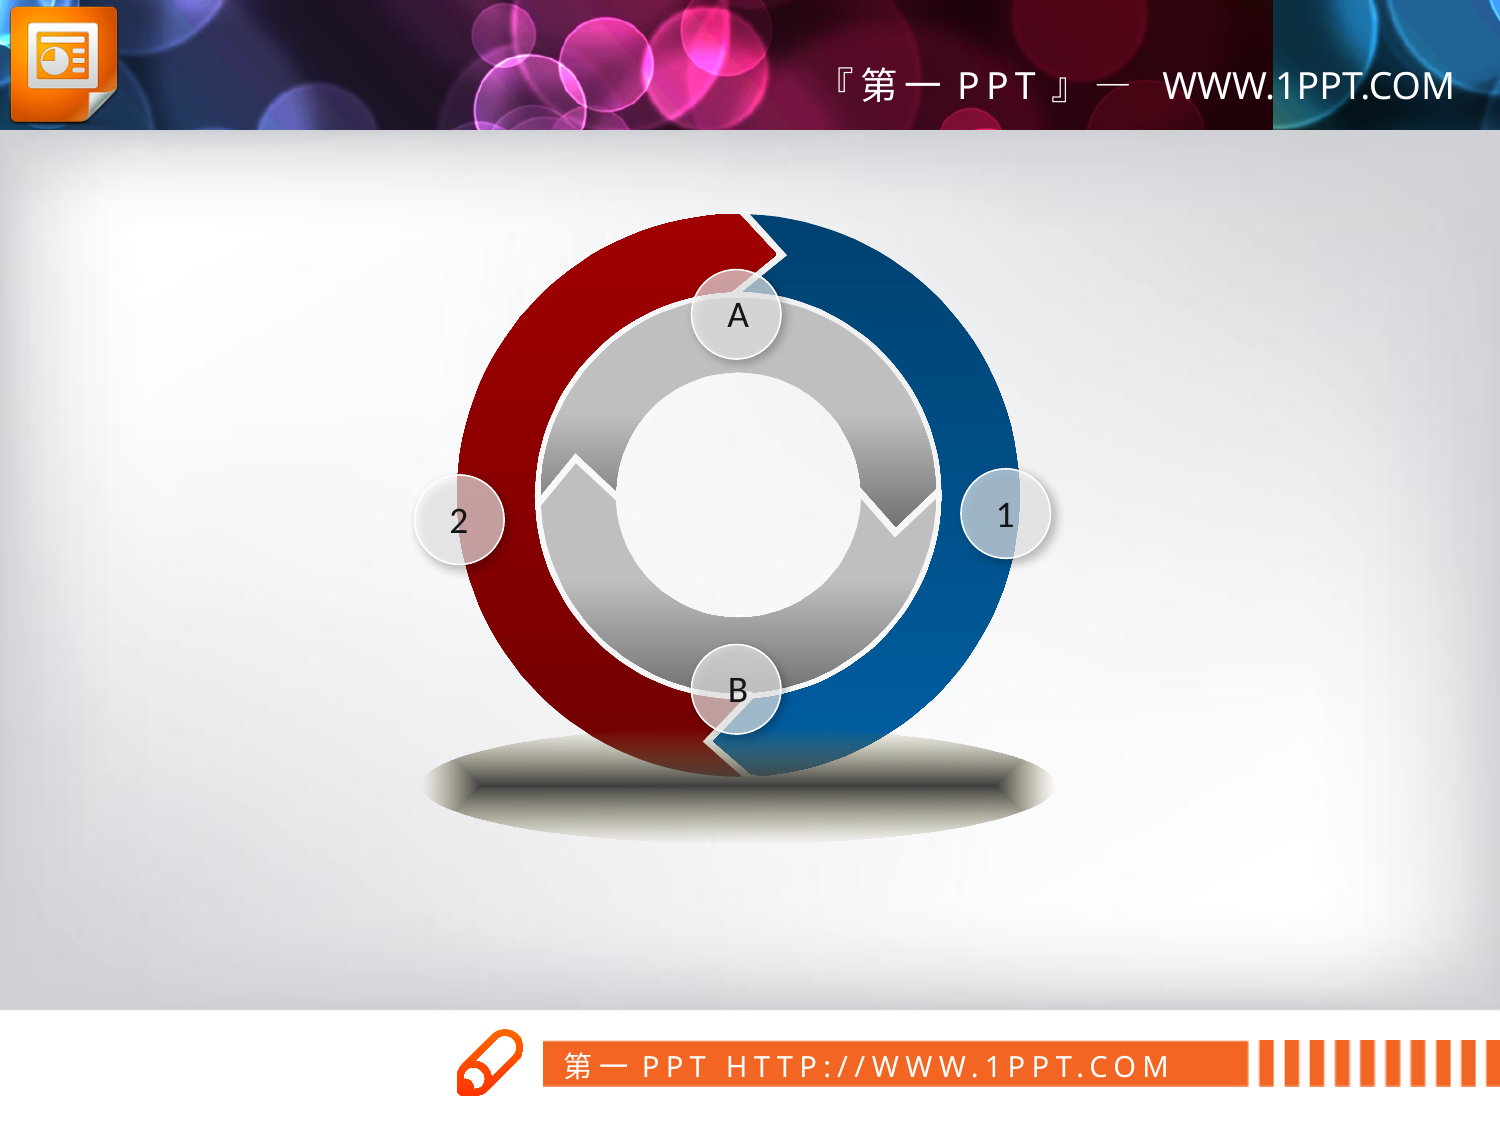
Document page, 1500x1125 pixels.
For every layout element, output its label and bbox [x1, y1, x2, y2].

text_box [691, 269, 782, 360]
text_box [456, 210, 1020, 778]
picture [0, 0, 1500, 1012]
text_box [419, 758, 1057, 846]
text_box [960, 468, 1051, 559]
picture [543, 1040, 1500, 1087]
text_box [691, 644, 782, 735]
text_box [414, 474, 505, 565]
